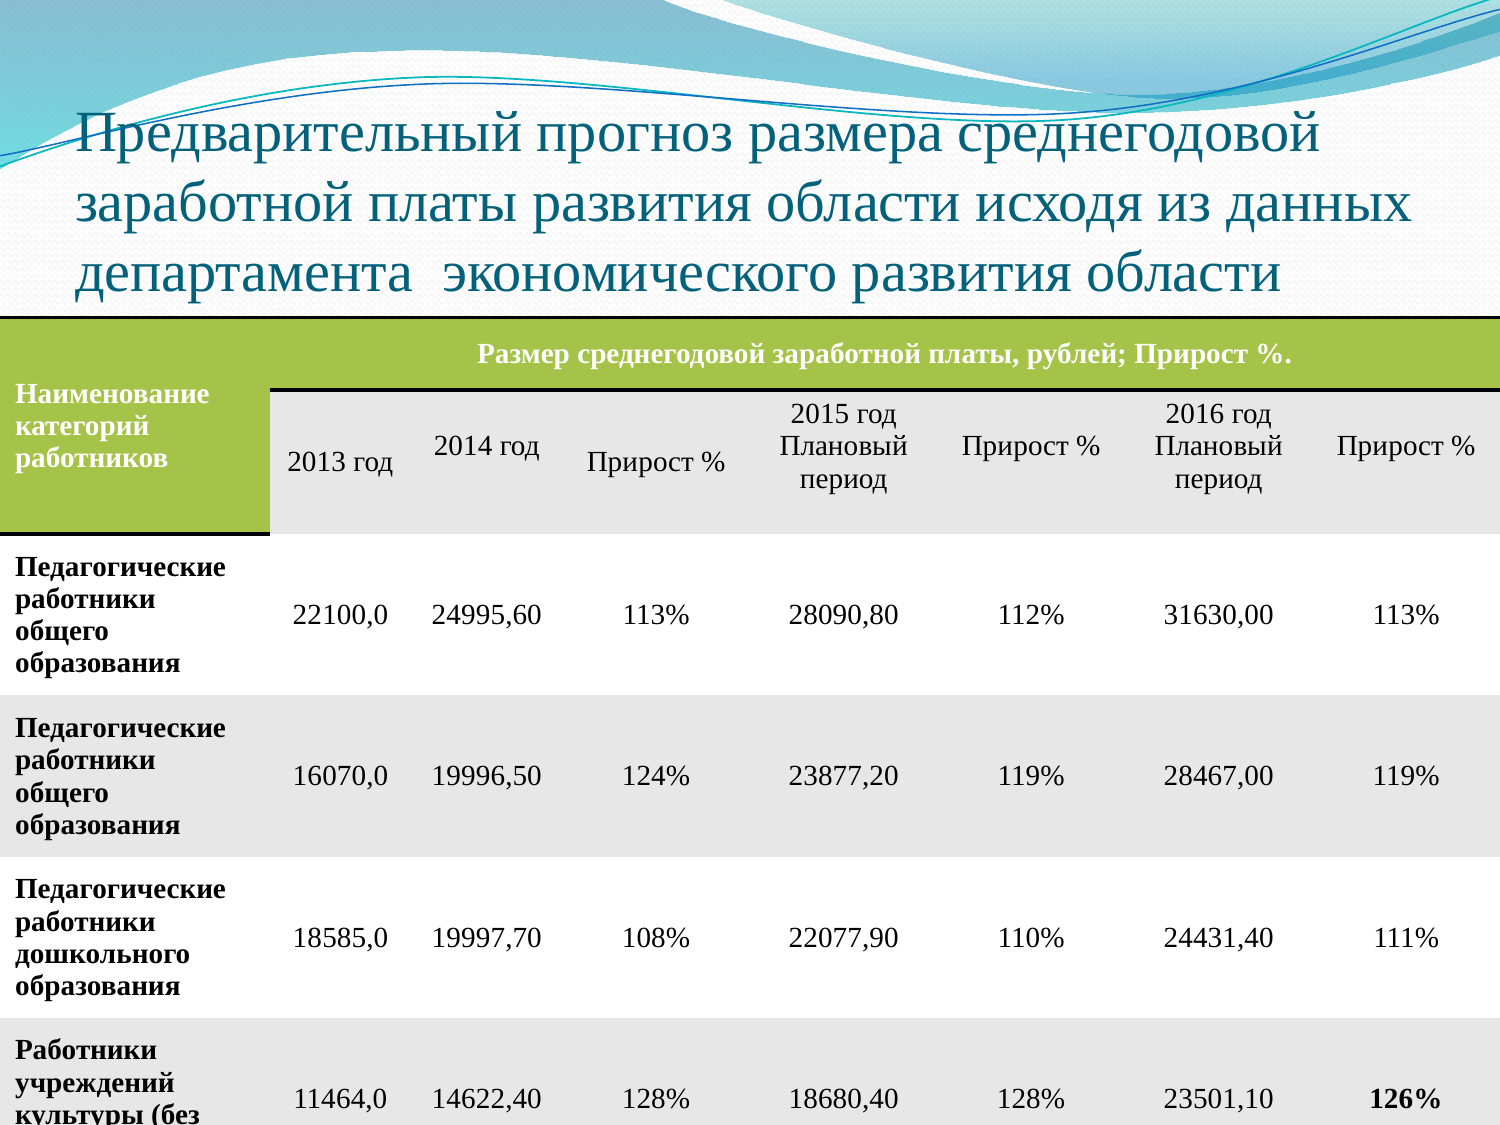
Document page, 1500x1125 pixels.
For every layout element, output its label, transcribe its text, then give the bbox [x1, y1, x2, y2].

table_cell 113% [1312, 534, 1500, 695]
table_cell 119% [1312, 695, 1500, 857]
table_cell 119% [937, 695, 1125, 857]
table_cell 111% [1312, 857, 1500, 1018]
table_cell 18585,0 [270, 857, 411, 1018]
table_cell Педагогические работники общего образования [0, 536, 270, 695]
table_cell 124% [562, 695, 750, 857]
table_cell 28467,00 [1125, 695, 1312, 857]
table_cell 23501,10 [1125, 1018, 1312, 1125]
table_cell 110% [937, 857, 1125, 1018]
table_cell 23877,20 [750, 695, 937, 857]
table_header Наименование категорий работников [0, 319, 270, 532]
table_cell 28090,80 [750, 534, 937, 695]
table_cell 126% [1312, 1018, 1500, 1125]
table_cell 11464,0 [270, 1018, 411, 1125]
table_cell 24995,60 [411, 534, 562, 695]
table_cell Прирост % [1312, 392, 1500, 534]
table_cell Работники учреждений культуры (без г.Воронежа) [0, 1018, 270, 1125]
table_cell 128% [937, 1018, 1125, 1125]
table_cell 31630,00 [1125, 534, 1312, 695]
table_cell 2015 год Плановый период [750, 392, 937, 534]
table_cell Педагогические работники дошкольного образования [0, 857, 270, 1018]
table_cell Прирост % [562, 392, 750, 534]
table_cell 2013 год [270, 392, 411, 534]
table_cell 16070,0 [270, 695, 411, 857]
table_cell Педагогические работники общего образования [0, 695, 270, 857]
table_cell 113% [562, 534, 750, 695]
table_cell 14622,40 [411, 1018, 562, 1125]
table_cell 2016 год Плановый период [1125, 392, 1312, 534]
table_header Размер среднегодовой заработной платы, рублей; Прирост %. [270, 319, 1500, 388]
table_cell 24431,40 [1125, 857, 1312, 1018]
table_cell 112% [937, 534, 1125, 695]
table_cell Прирост % [937, 392, 1125, 534]
table_cell 128% [562, 1018, 750, 1125]
table_cell 108% [562, 857, 750, 1018]
table_cell 22077,90 [750, 857, 937, 1018]
table_cell 2014 год [411, 392, 562, 534]
table_cell 18680,40 [750, 1018, 937, 1125]
title Предварительный прогноз размера среднегодовой заработной платы развития области исходя из данных департамента экономического развития области [75, 115, 1425, 303]
table_cell 19997,70 [411, 857, 562, 1018]
table_cell 22100,0 [270, 534, 411, 695]
table_cell 19996,50 [411, 695, 562, 857]
